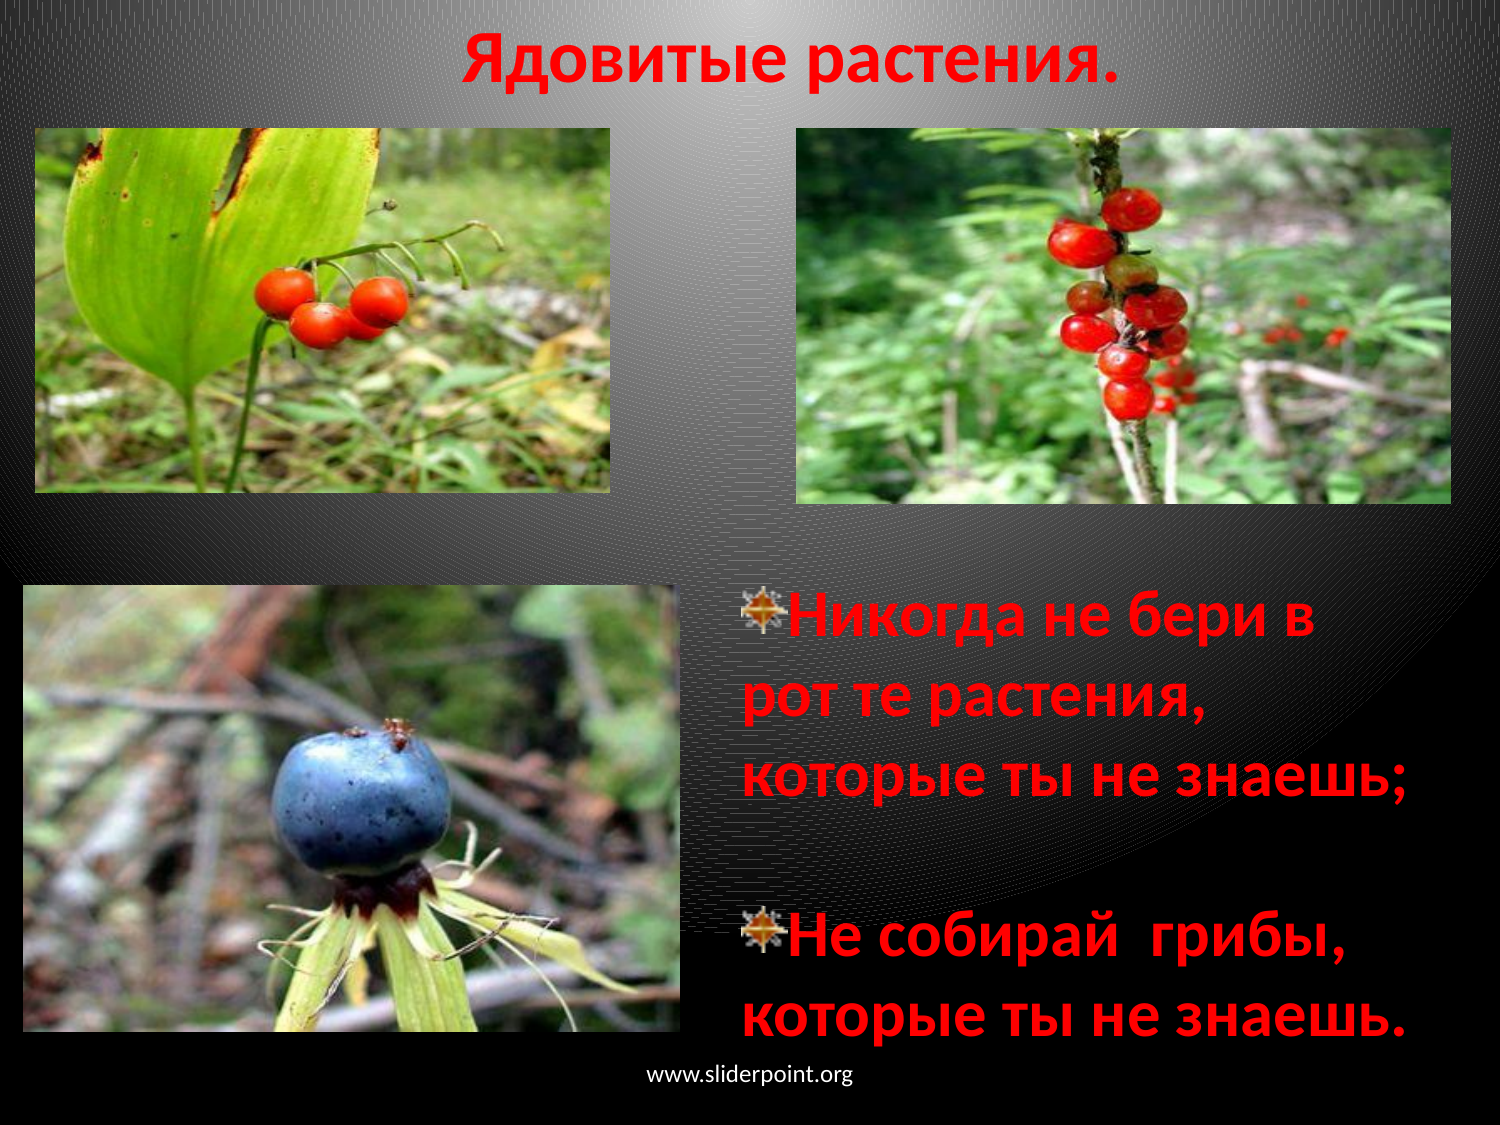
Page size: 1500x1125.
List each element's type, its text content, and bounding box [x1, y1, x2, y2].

picture [741, 906, 788, 953]
footer www.sliderpoint.org [512, 1042, 988, 1103]
picture [796, 128, 1451, 505]
picture [23, 585, 680, 1032]
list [34, 128, 610, 493]
picture [741, 586, 788, 634]
title Ядовитые растения. [117, 0, 1468, 106]
text_box Никогда не бери в рот те растения, которые ты не знаешь; Не собирай грибы, которые ты не знаешь. [726, 562, 1442, 1057]
